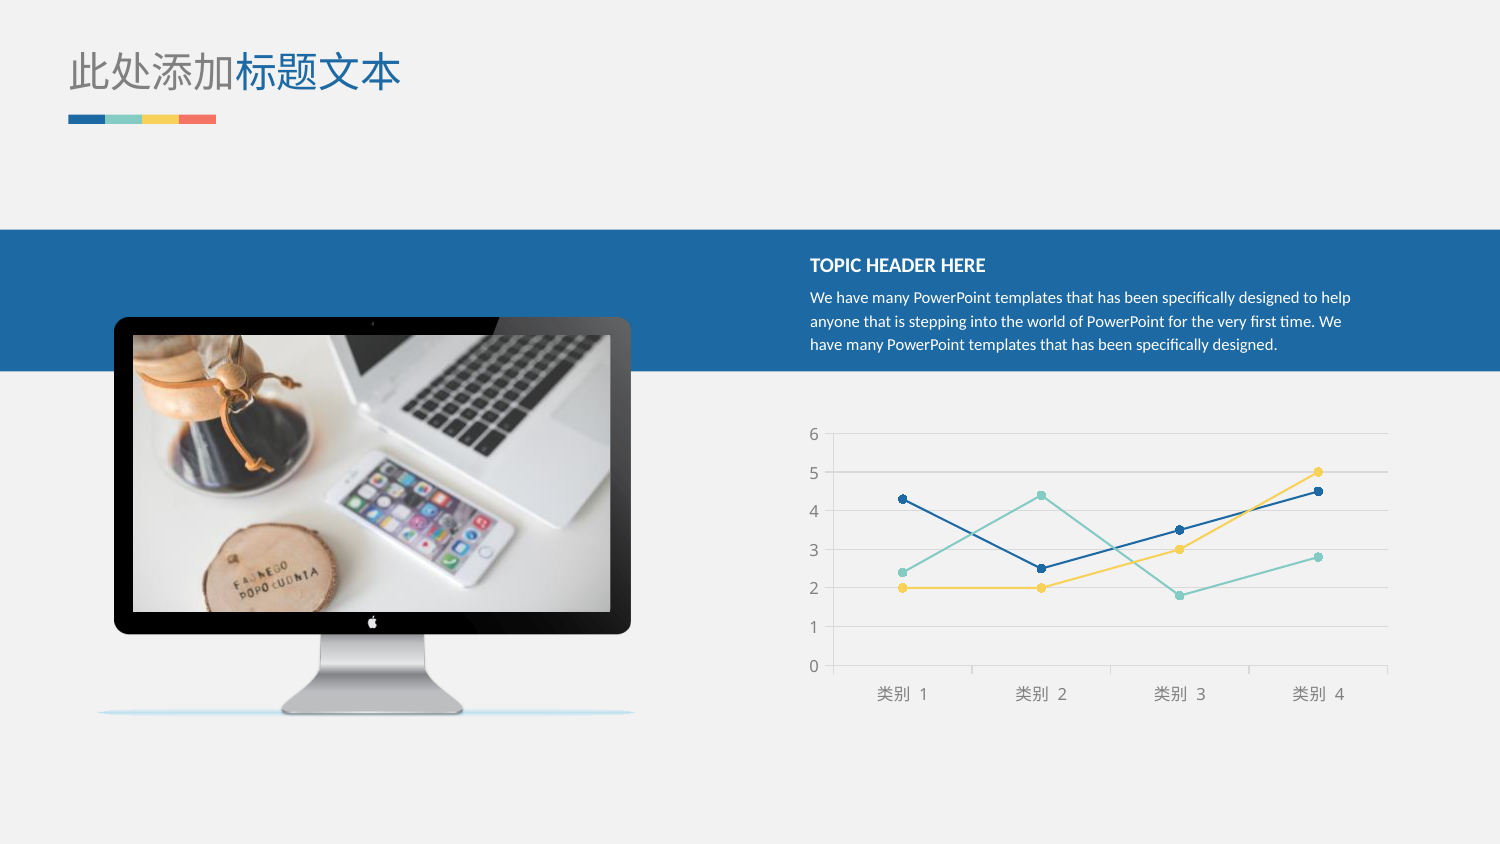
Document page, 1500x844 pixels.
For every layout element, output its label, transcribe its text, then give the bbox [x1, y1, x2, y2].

text_box TOPIC HEADER HERE We have many PowerPoint templates that has been specifically designed to help anyone that is stepping into the world of PowerPoint for the very first time. We have many PowerPoint templates that has been specifically designed. [810, 246, 1377, 355]
chart [796, 415, 1400, 712]
text_box 此处添加标题文本 [68, 45, 524, 96]
text_box [0, 228, 1500, 373]
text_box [94, 317, 638, 718]
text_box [68, 114, 217, 125]
